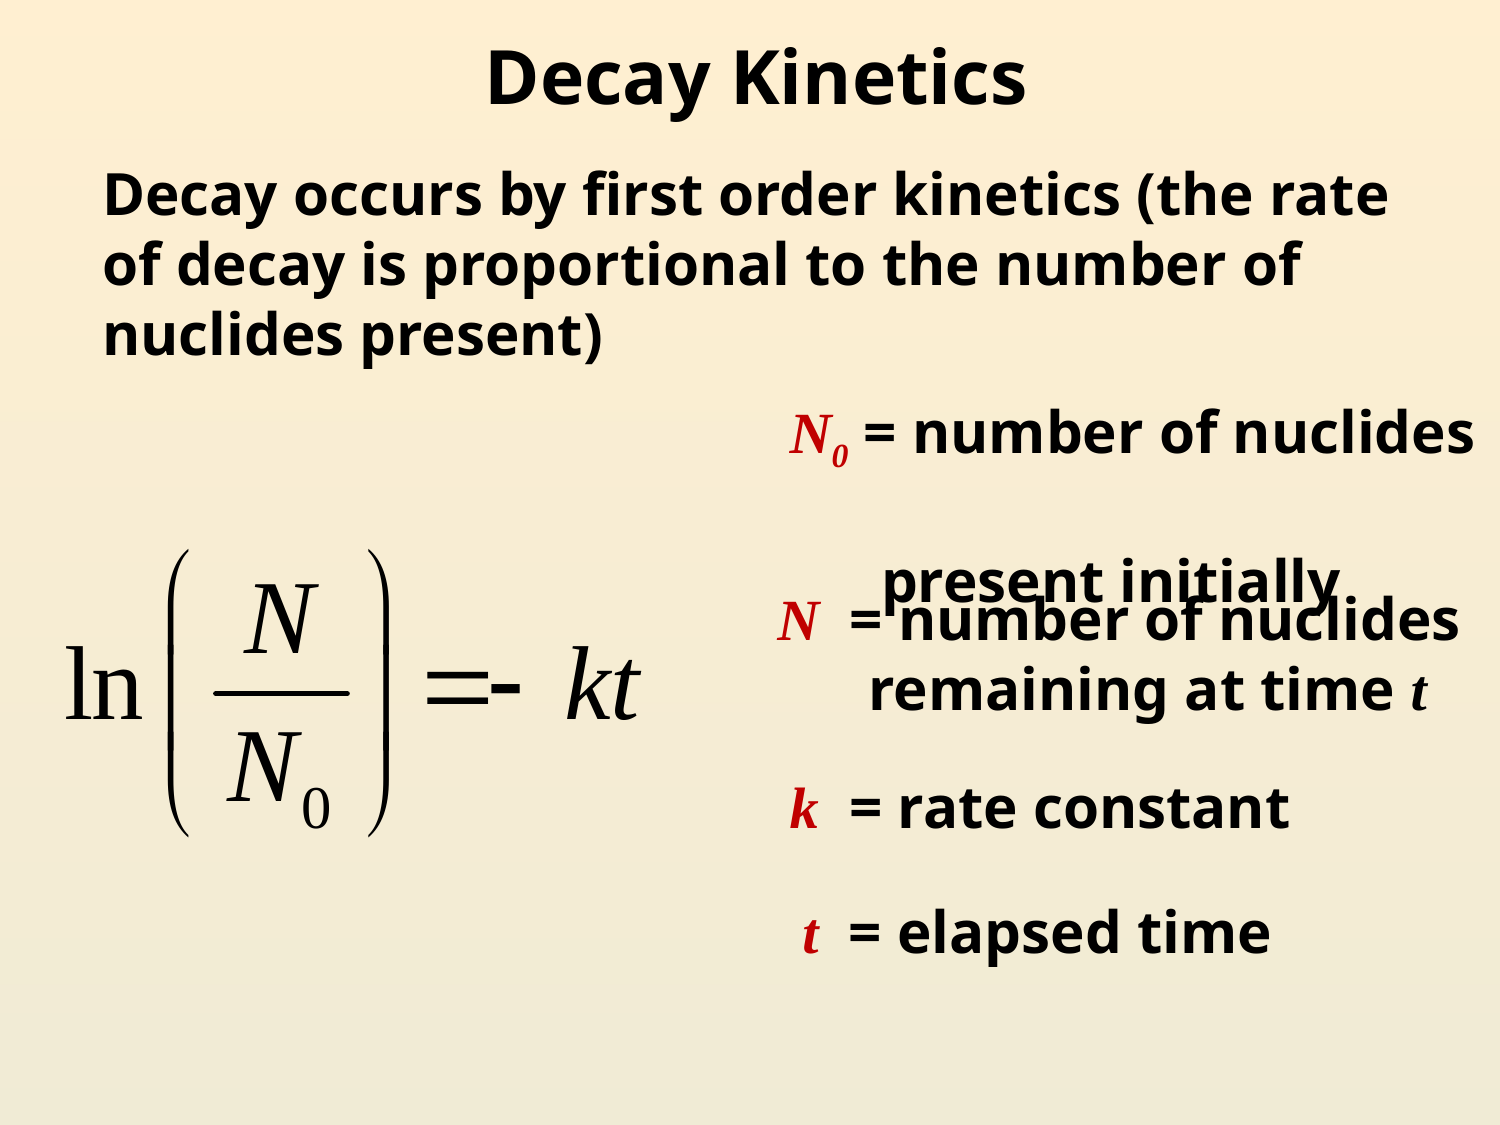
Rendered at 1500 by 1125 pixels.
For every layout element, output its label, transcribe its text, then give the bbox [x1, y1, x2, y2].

text_box N = number of nuclides remaining at time t [762, 574, 1500, 730]
title Decay Kinetics [112, 0, 1401, 149]
text_box k = rate constant [774, 762, 1438, 848]
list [49, 527, 663, 861]
text_box N0 = number of nuclides present initially [774, 387, 1500, 622]
text_box t = elapsed time [787, 887, 1450, 973]
text_box Decay occurs by first order kinetics (the rate of decay is proportional to the number of nuclides present) [87, 149, 1428, 375]
